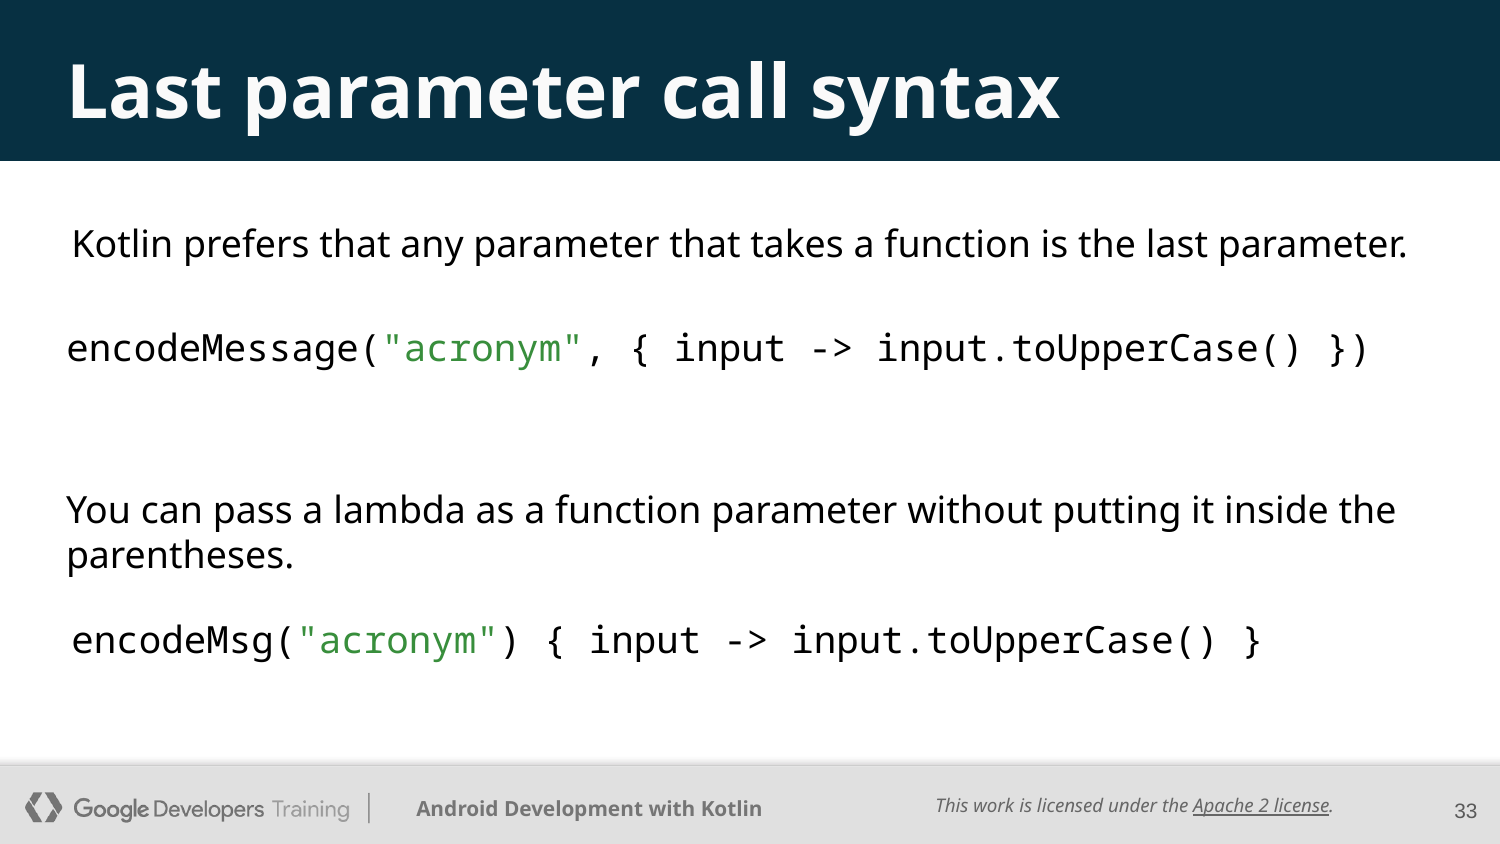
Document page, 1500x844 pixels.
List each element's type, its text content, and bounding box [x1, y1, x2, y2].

picture [0, 161, 1500, 844]
text_box encodeMsg("acronym") { input -> input.toUpperCase() } [56, 600, 1314, 708]
text_box You can pass a lambda as a function parameter without putting it inside the parentheses. [51, 471, 1449, 579]
text_box encodeMessage("acronym", { input -> input.toUpperCase() }) [51, 308, 1450, 403]
slide_number ‹#› [1402, 777, 1493, 842]
list Kotlin prefers that any parameter that takes a function is the last parameter. [56, 198, 1454, 307]
title Last parameter call syntax [51, 28, 1449, 122]
